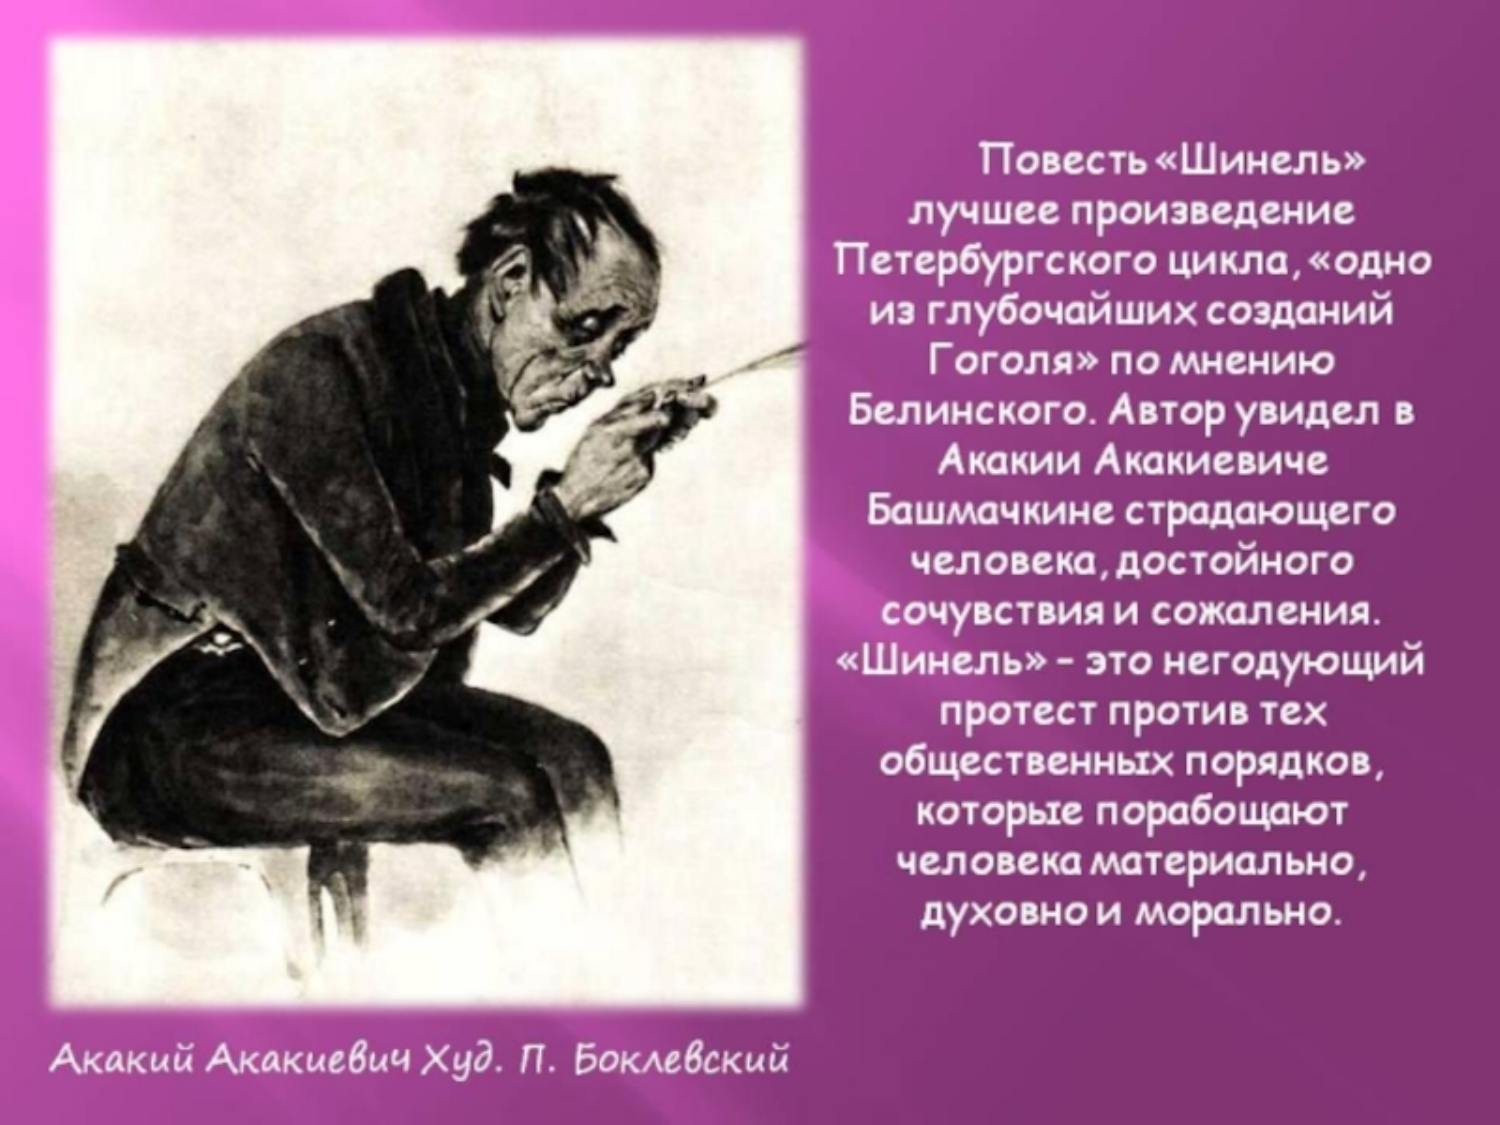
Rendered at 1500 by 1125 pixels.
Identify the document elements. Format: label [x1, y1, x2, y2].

list [0, 0, 1500, 1125]
